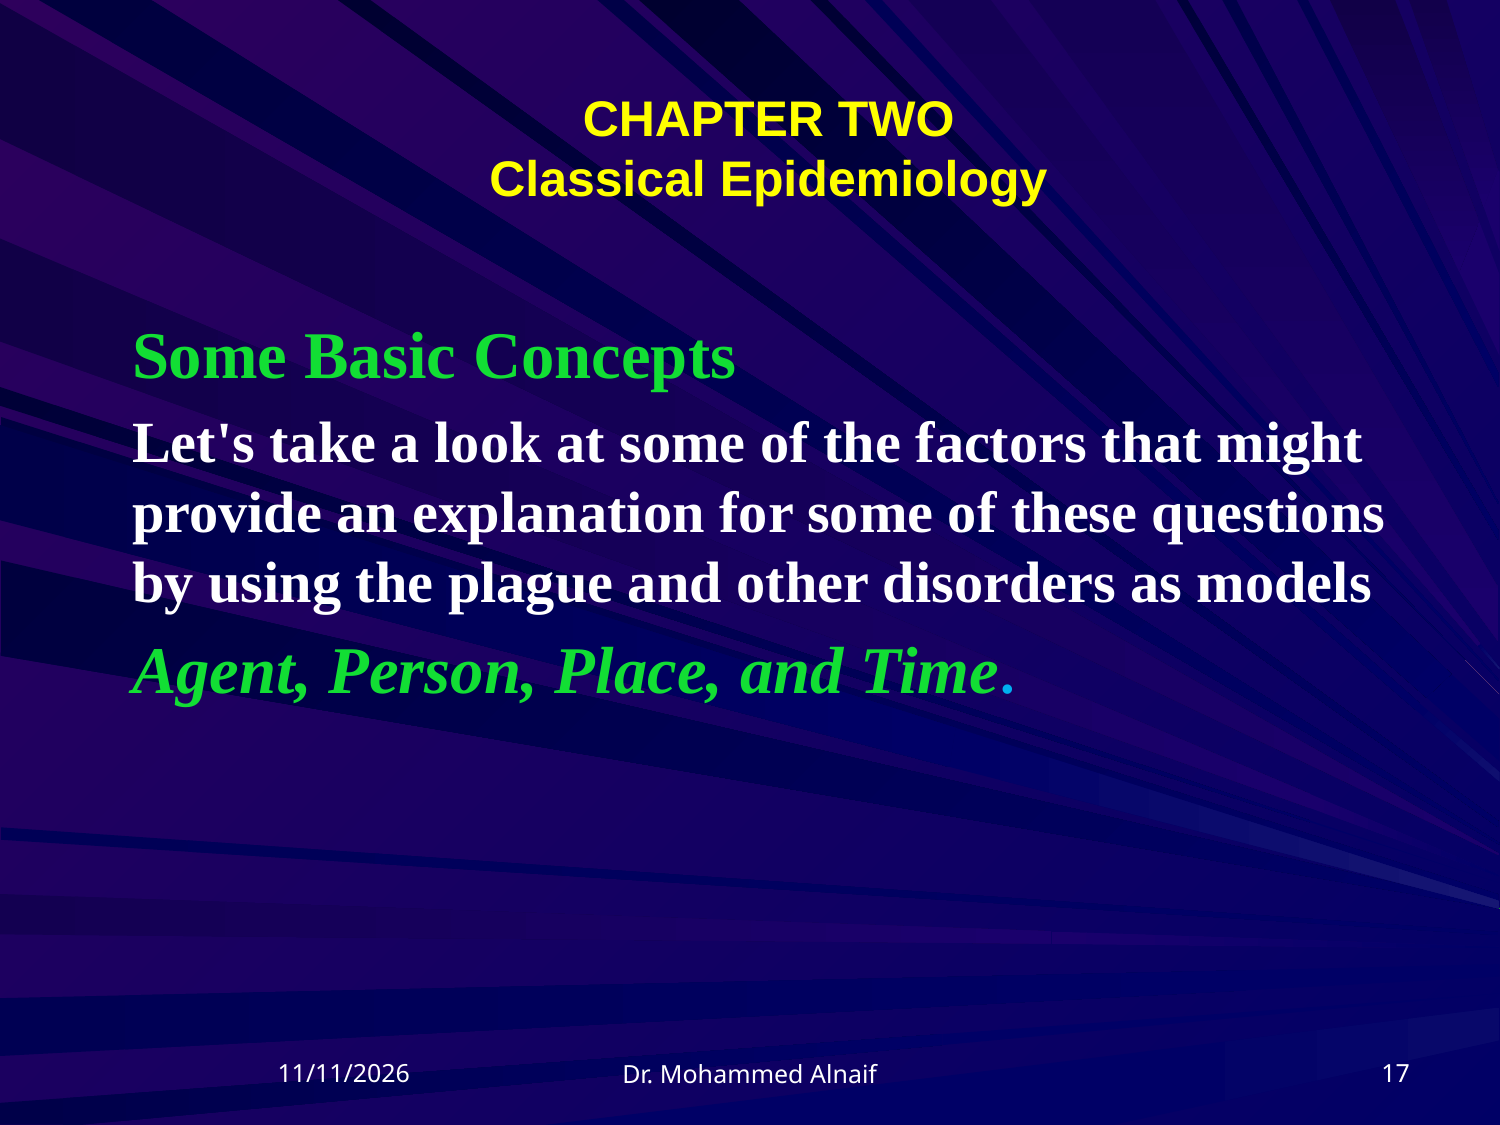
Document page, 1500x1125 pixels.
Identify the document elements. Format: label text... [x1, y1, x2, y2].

slide_number 17 [1074, 1023, 1426, 1100]
subtitle Some Basic Concepts Let's take a look at some of the factors that might provide an explanation for some of these questions by using the plague and other disorders as models Agent, Person, Place, and Time. [116, 304, 1407, 926]
title CHAPTER TWO Classical Epidemiology [93, 23, 1444, 270]
footer Dr. Mohammed Alnaif [512, 1024, 988, 1101]
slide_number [74, 1023, 426, 1100]
